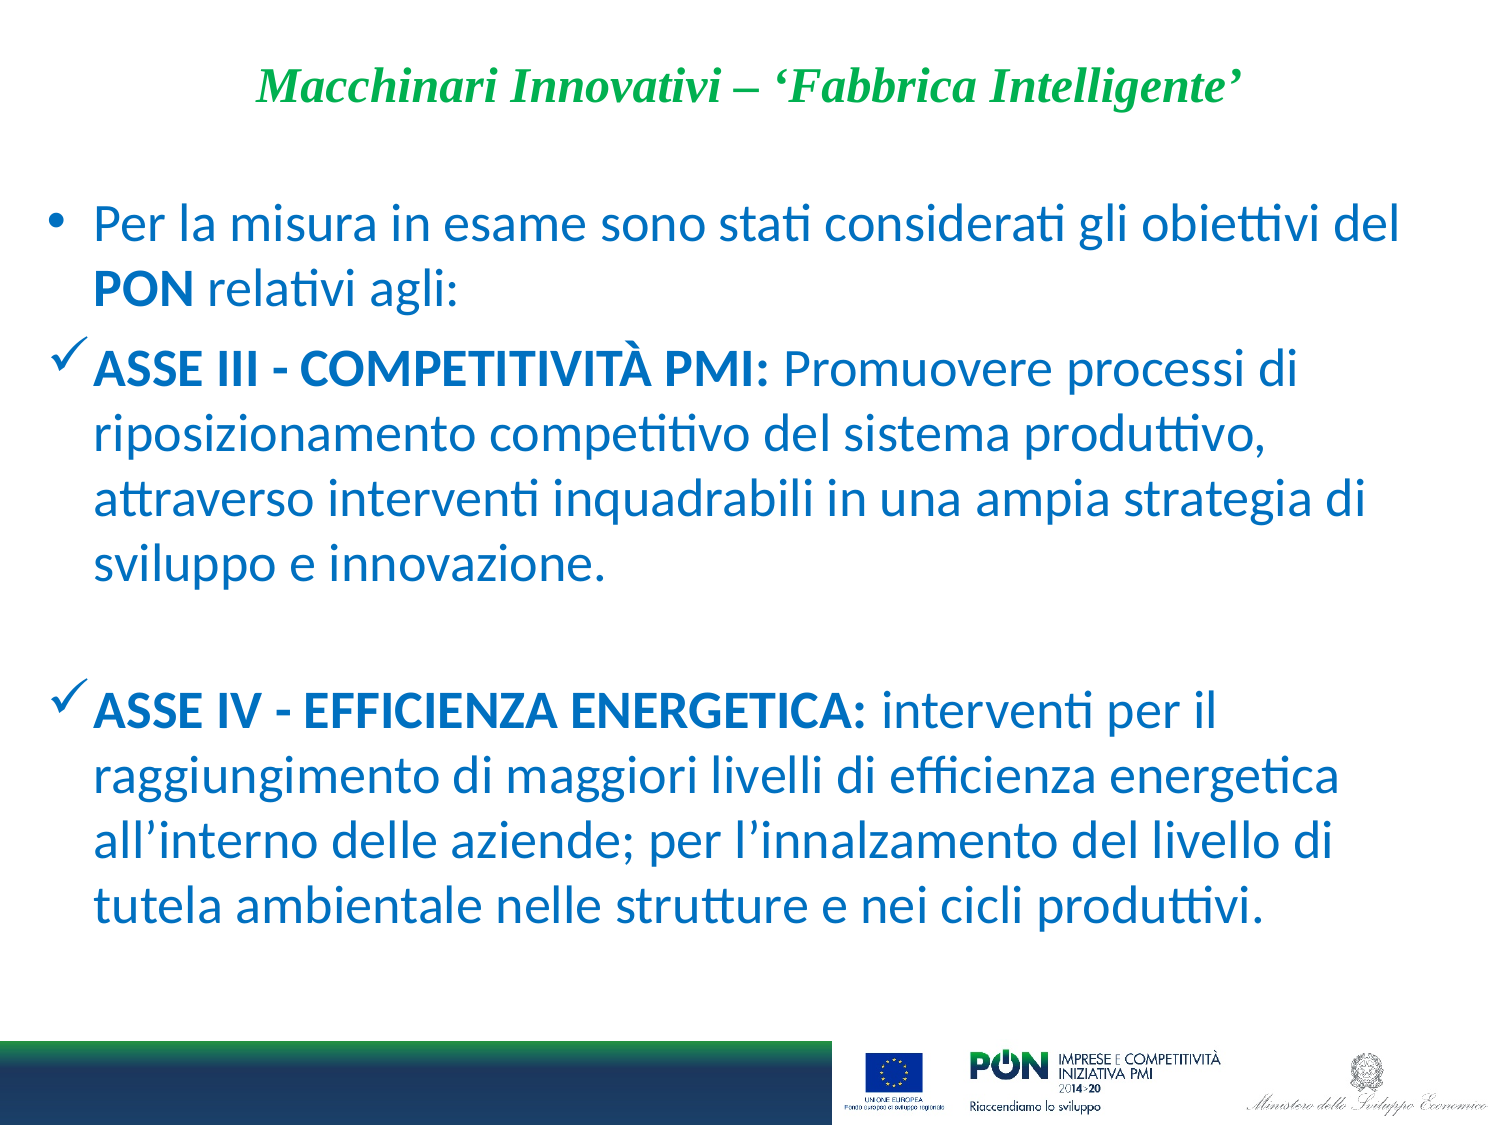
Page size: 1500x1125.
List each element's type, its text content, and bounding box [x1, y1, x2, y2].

text_box ASSE IV - EFFICIENZA ENERGETICA: interventi per il raggiungimento di maggiori livelli di efficienza energetica all’interno delle aziende; per l’innalzamento del livello di tutela ambientale nelle strutture e nei cicli produttivi. [32, 667, 1468, 942]
title Macchinari Innovativi – ‘Fabbrica Intelligente’ [75, 45, 1425, 117]
text_box ASSE III - COMPETITIVITÀ PMI: Promuovere processi di riposizionamento competitivo del sistema produttivo, attraverso interventi inquadrabili in una ampia strategia di sviluppo e innovazione. [32, 325, 1441, 600]
text_box Per la misura in esame sono stati considerati gli obiettivi del PON relativi agli: [32, 180, 1441, 325]
picture [0, 1039, 1500, 1125]
